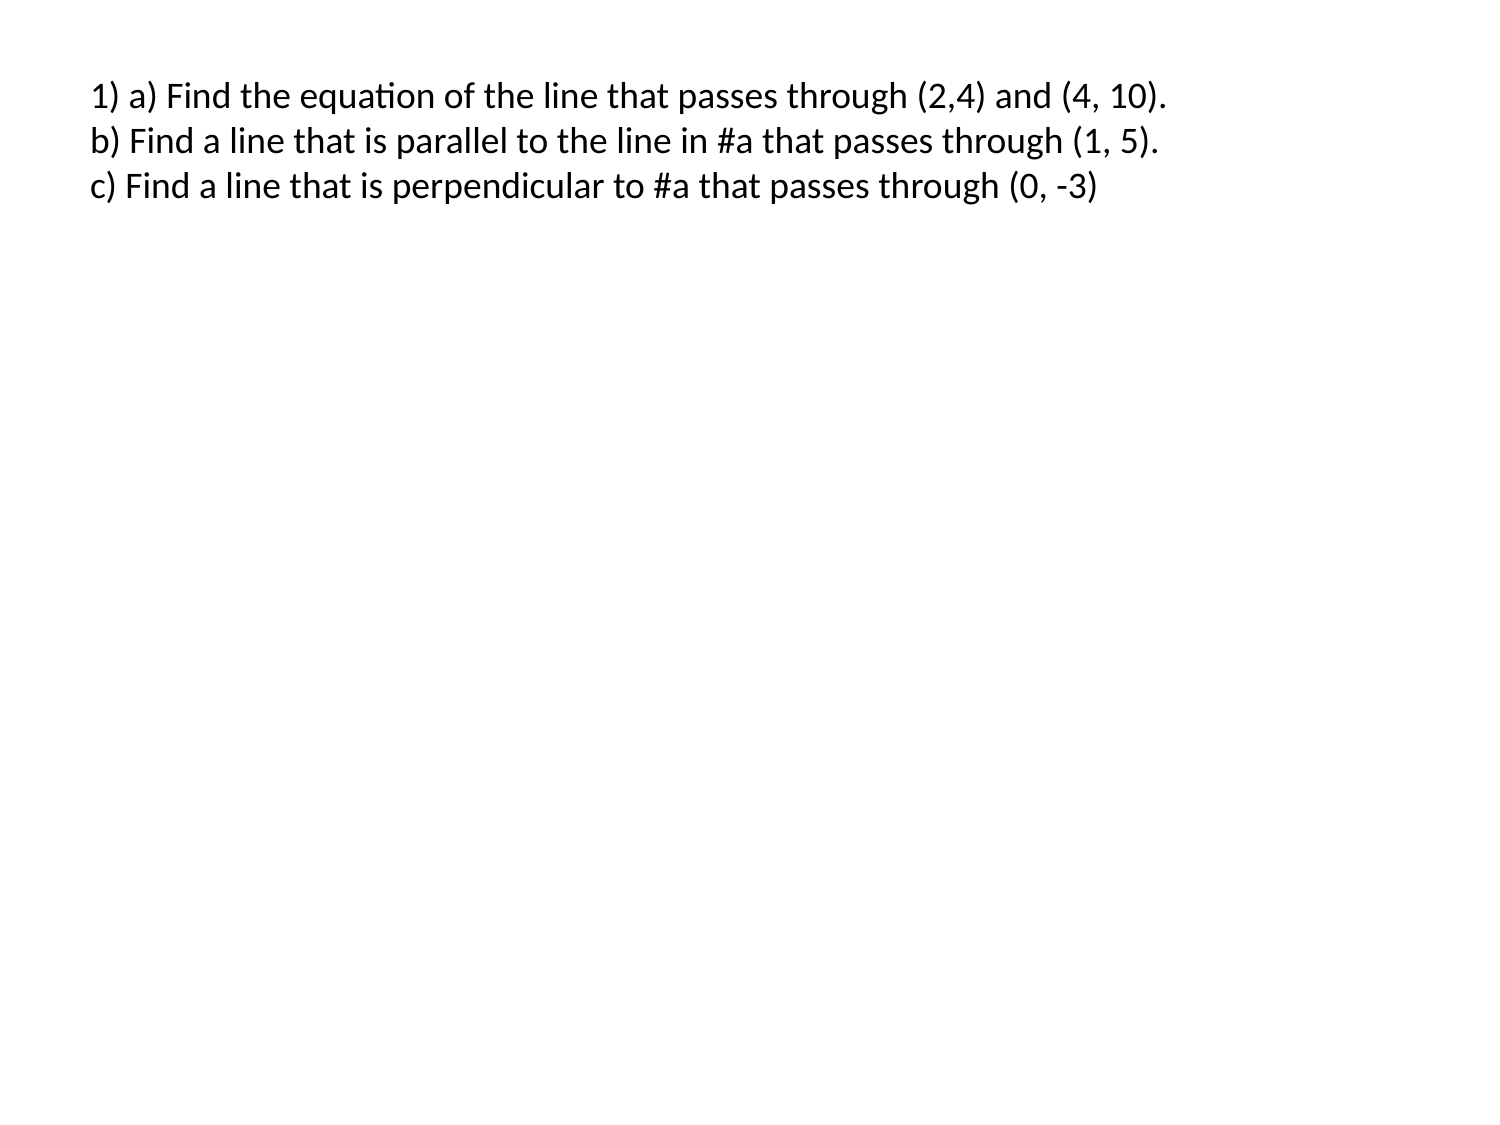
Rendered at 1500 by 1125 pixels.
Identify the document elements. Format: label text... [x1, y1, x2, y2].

title 1) a) Find the equation of the line that passes through (2,4) and (4, 10). b) Find a line that is parallel to the line in #a that passes through (1, 5). c) Find a line that is perpendicular to #a that passes through (0, -3) [75, 45, 1425, 233]
